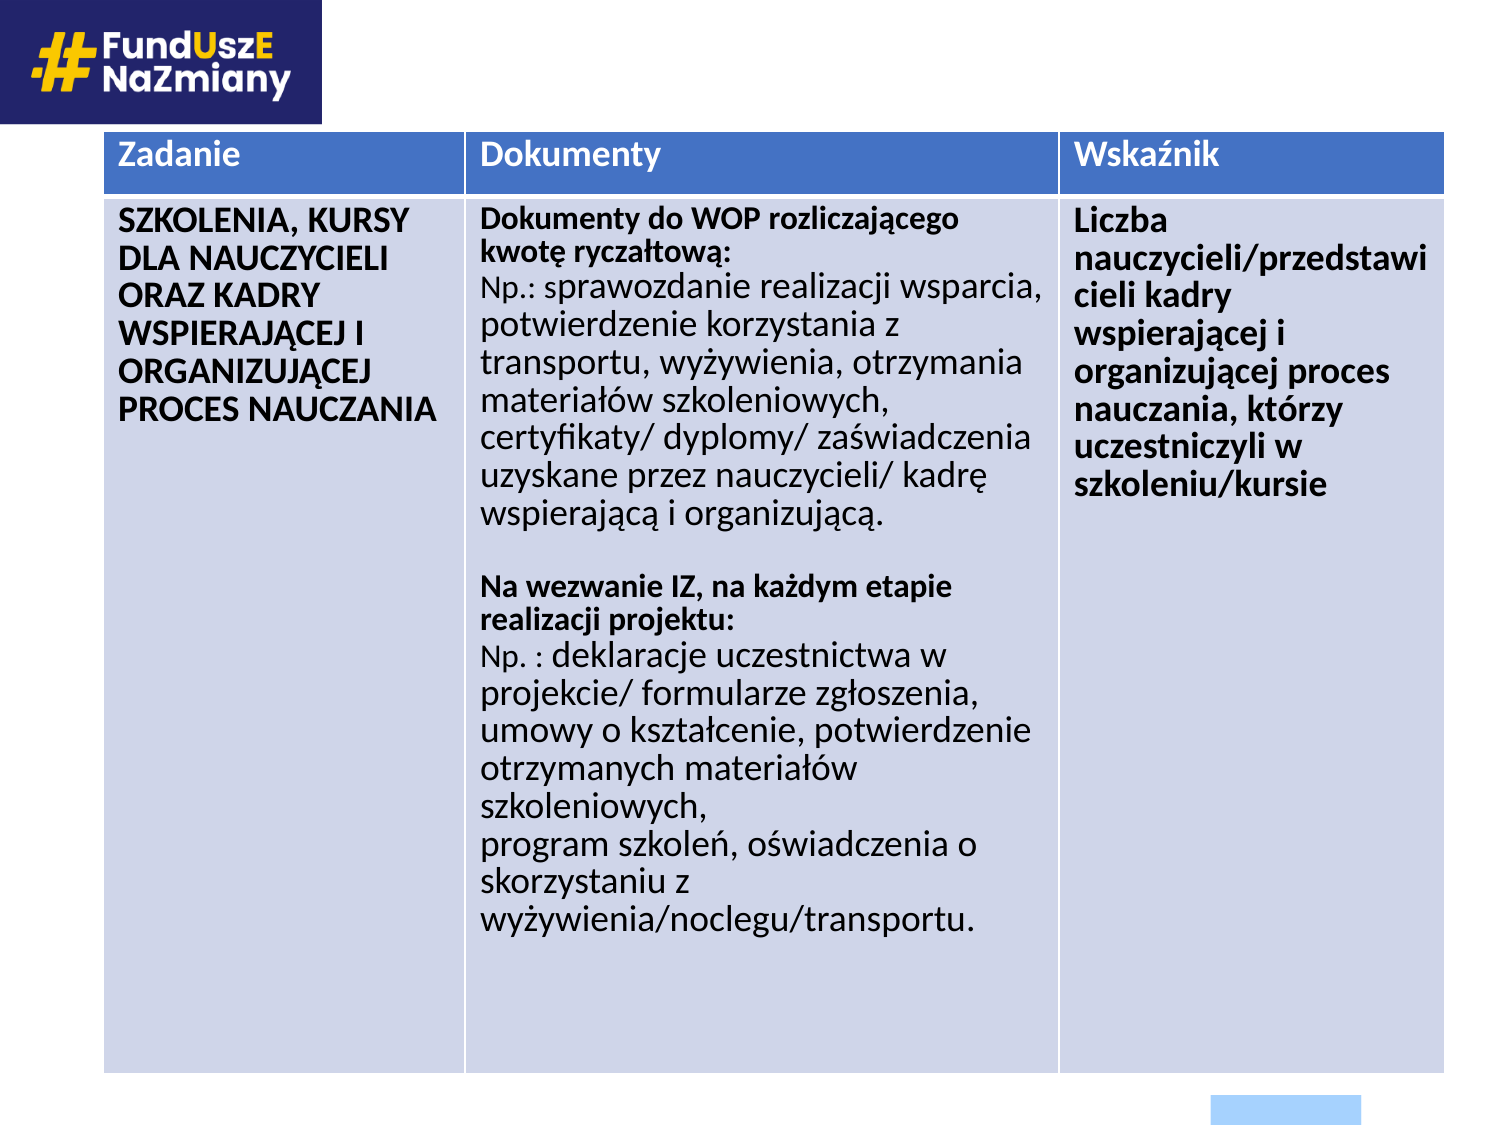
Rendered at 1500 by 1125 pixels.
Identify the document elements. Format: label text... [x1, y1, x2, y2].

table_cell SZKOLENIA, KURSY DLA NAUCZYCIELI ORAZ KADRY WSPIERAJĄCEJ I ORGANIZUJĄCEJ PROCES NAUCZANIA [104, 199, 464, 1073]
table_header Zadanie [104, 132, 464, 194]
picture [0, 0, 1500, 1125]
table_header Wskaźnik [1060, 132, 1444, 194]
table_header Dokumenty [466, 132, 1058, 194]
table_cell Dokumenty do WOP rozliczającego kwotę ryczałtową: Np.: sprawozdanie realizacji wsparcia, potwierdzenie korzystania z transportu, wyżywienia, otrzymania materiałów szkoleniowych, certyfikaty/ dyplomy/ zaświadczenia uzyskane przez nauczycieli/ kadrę wspierającą i organizującą. Na wezwanie IZ, na każdym etapie realizacji projektu: Np. : deklaracje uczestnictwa w projekcie/ formularze zgłoszenia, umowy o kształcenie, potwierdzenie otrzymanych materiałów szkoleniowych, program szkoleń, oświadczenia o skorzystaniu z wyżywienia/noclegu/transportu. [466, 199, 1058, 1073]
table_cell Liczba nauczycieli/przedstawicieli kadry wspierającej i organizującej proces nauczania, którzy uczestniczyli w szkoleniu/kursie [1060, 199, 1444, 1073]
